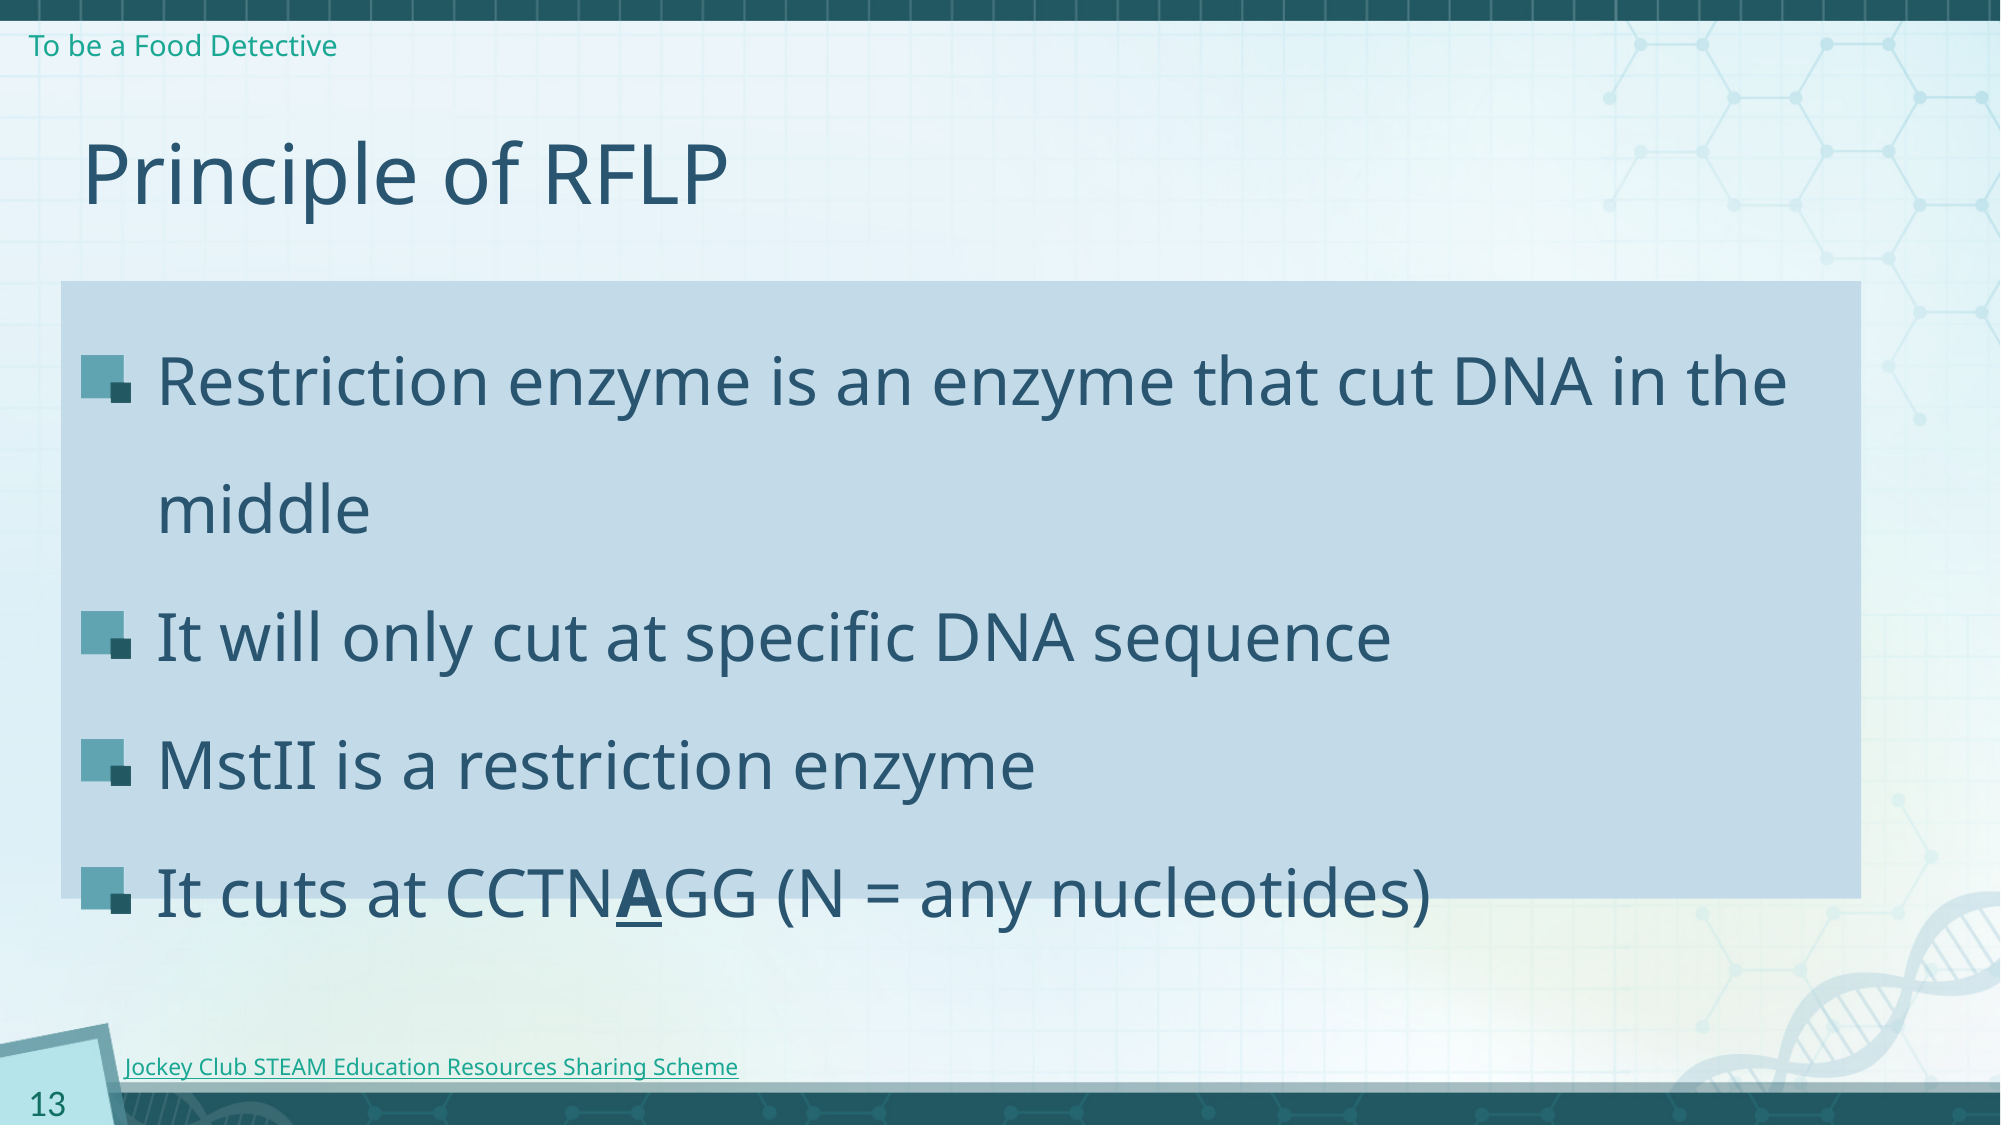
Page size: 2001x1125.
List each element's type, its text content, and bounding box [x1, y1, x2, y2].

list Restriction enzyme is an enzyme that cut DNA in the middle It will only cut at specific DNA sequence MstII is a restriction enzyme It cuts at CCTNAGG (N = any nucleotides) [61, 281, 1862, 899]
picture [0, 0, 2001, 1125]
title Principle of RFLP [61, 63, 1571, 279]
slide_number 13 [0, 1071, 96, 1125]
